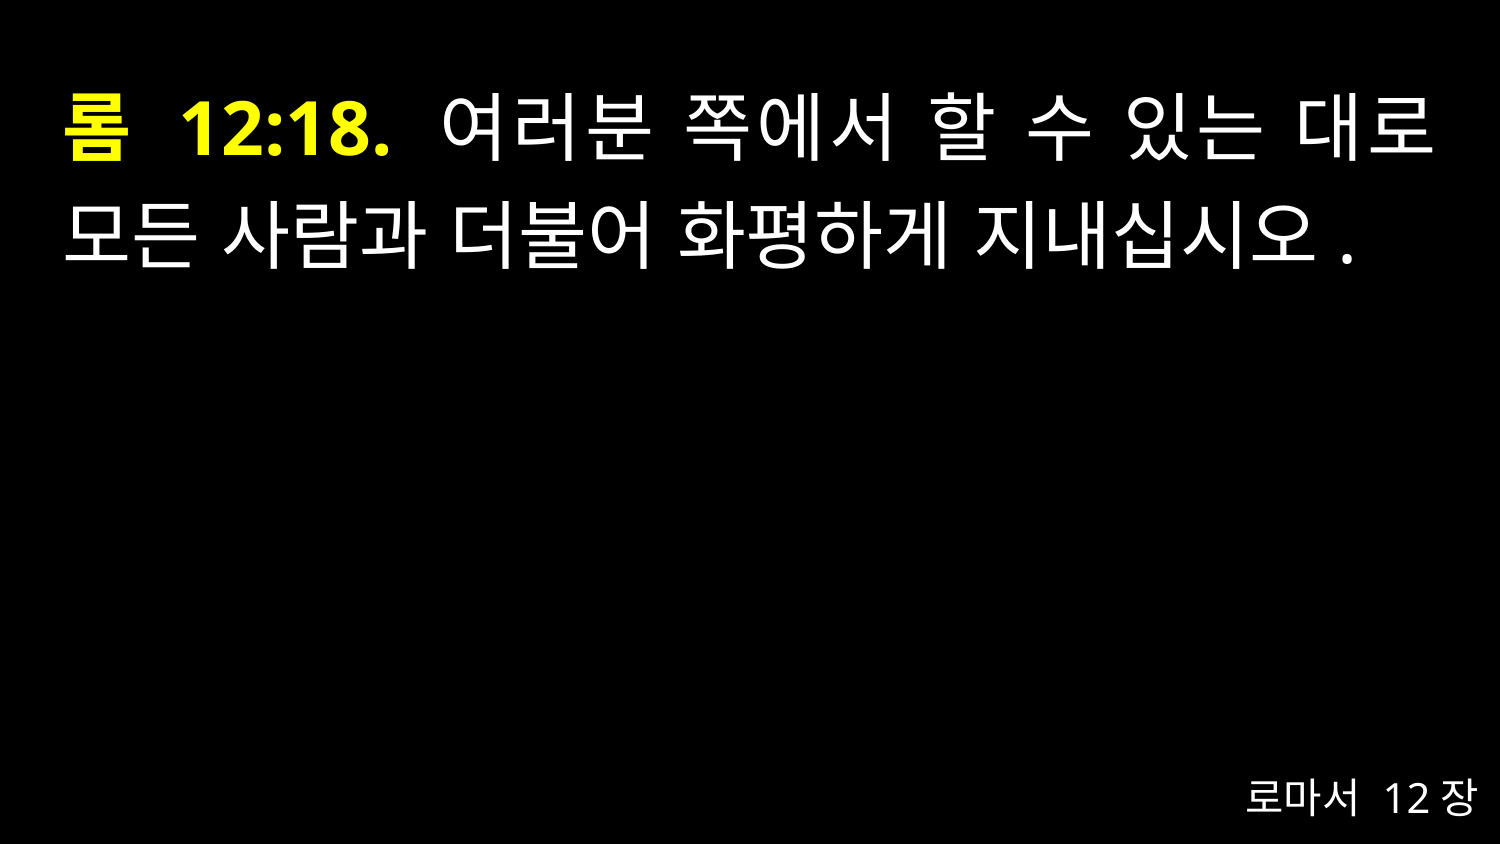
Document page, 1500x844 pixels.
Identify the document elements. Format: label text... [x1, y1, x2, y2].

subtitle 로마서 12장 [916, 770, 1500, 844]
title 롬 12:18. 여러분 쪽에서 할 수 있는 대로 모든 사람과 더불어 화평하게 지내십시오. [0, 0, 1500, 844]
